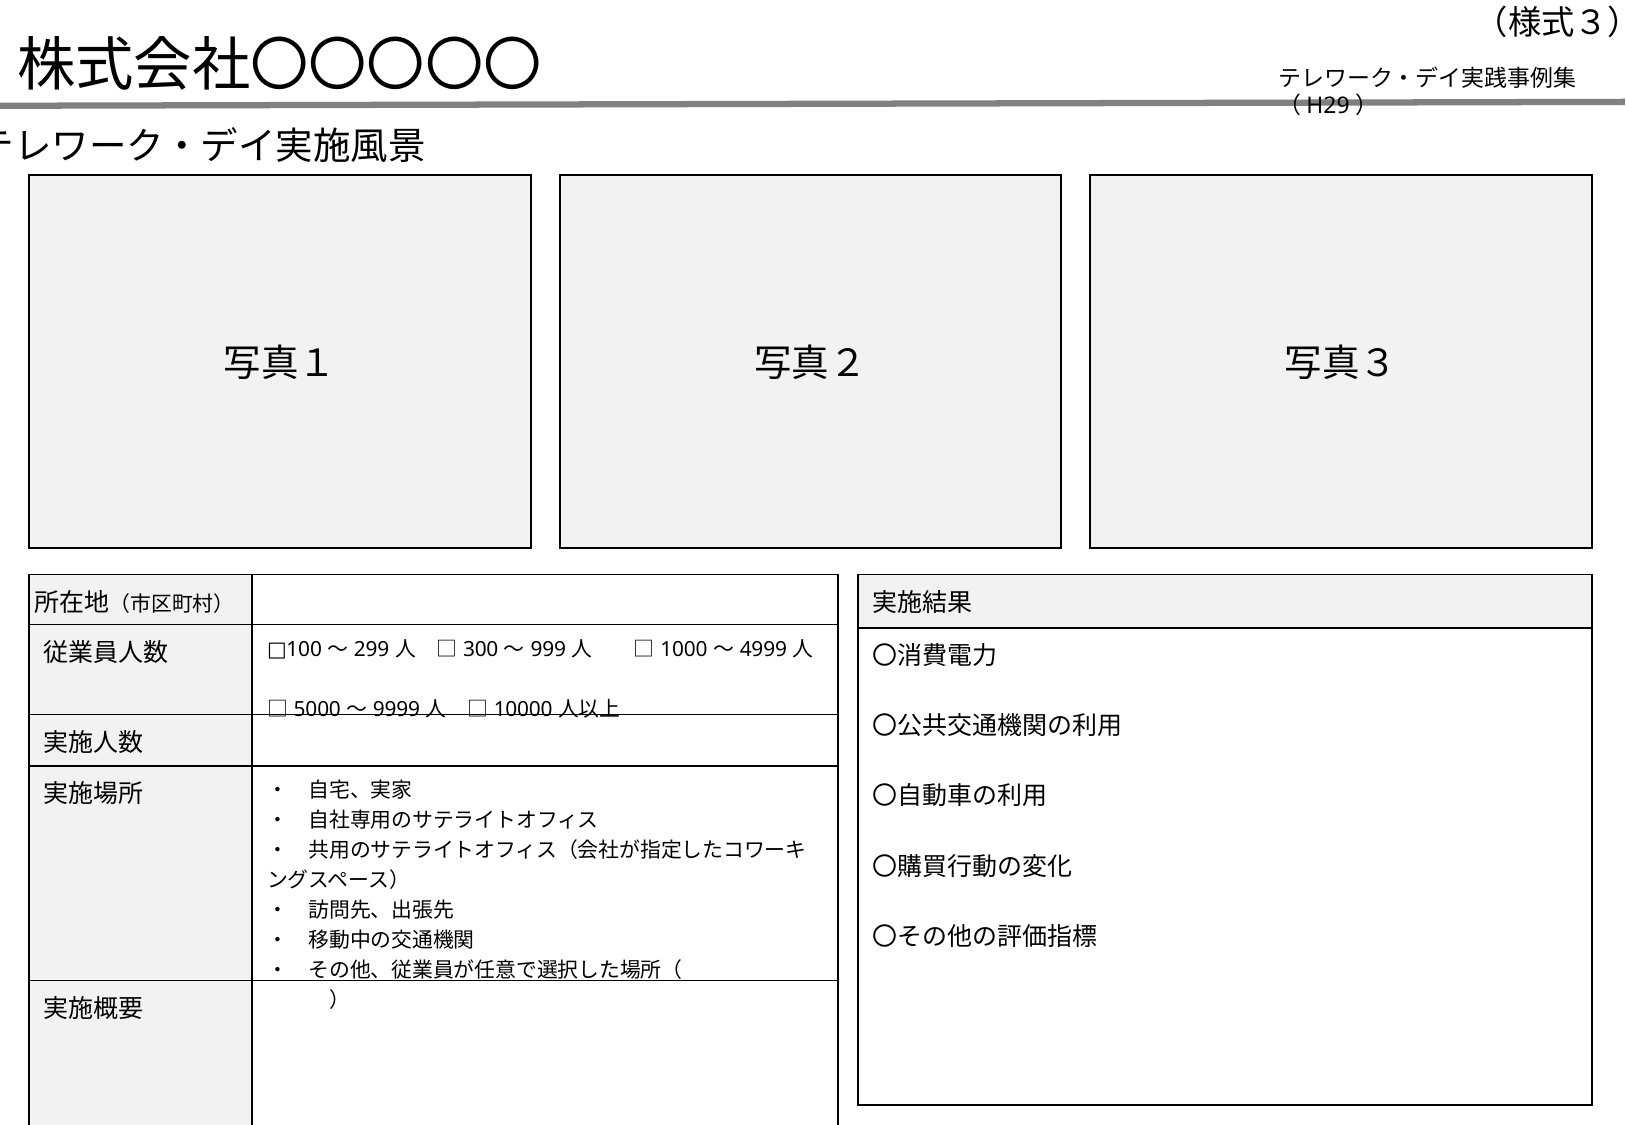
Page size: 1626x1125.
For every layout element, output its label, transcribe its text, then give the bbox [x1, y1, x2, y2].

table_cell 実施人数 [30, 715, 251, 765]
table_header 所在地（市区町村） [30, 575, 251, 624]
text_box テレワーク・デイ実施風景 [0, 114, 441, 175]
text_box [0, 101, 1625, 106]
table_cell 〇消費電力 〇公共交通機関の利用 〇自動車の利用 〇購買行動の変化 〇その他の評価指標 [859, 629, 1591, 1104]
text_box 写真３ [1089, 174, 1593, 549]
text_box テレワーク・デイ実践事例集（H29） [1263, 106, 1625, 126]
table_cell 実施概要 [30, 981, 251, 1125]
text_box （様式３） [1460, 0, 1625, 49]
table_cell [253, 981, 837, 1125]
table_header 実施結果 [859, 575, 1591, 627]
text_box 株式会社〇〇〇〇〇 [0, 19, 576, 101]
text_box 写真１ [28, 174, 532, 549]
table_cell □100～299人 □300～999人 □1000～4999人 □5000～9999人 □10000人以上 [253, 625, 837, 714]
table_header [253, 575, 837, 624]
table_cell 実施場所 [30, 767, 251, 980]
table_cell 従業員人数 [30, 625, 251, 714]
text_box テレワーク・デイ実践事例集（H29） [1263, 55, 1625, 101]
table_cell ・ 自宅、実家 ・ 自社専用のサテライトオフィス ・ 共用のサテライトオフィス（会社が指定したコワーキングスペース） ・ 訪問先、出張先 ・ 移動中の交通機関 ・ その他、従業員が任意で選択した場所（ ） [253, 767, 837, 980]
table_cell [253, 715, 837, 765]
text_box 写真２ [559, 174, 1062, 549]
